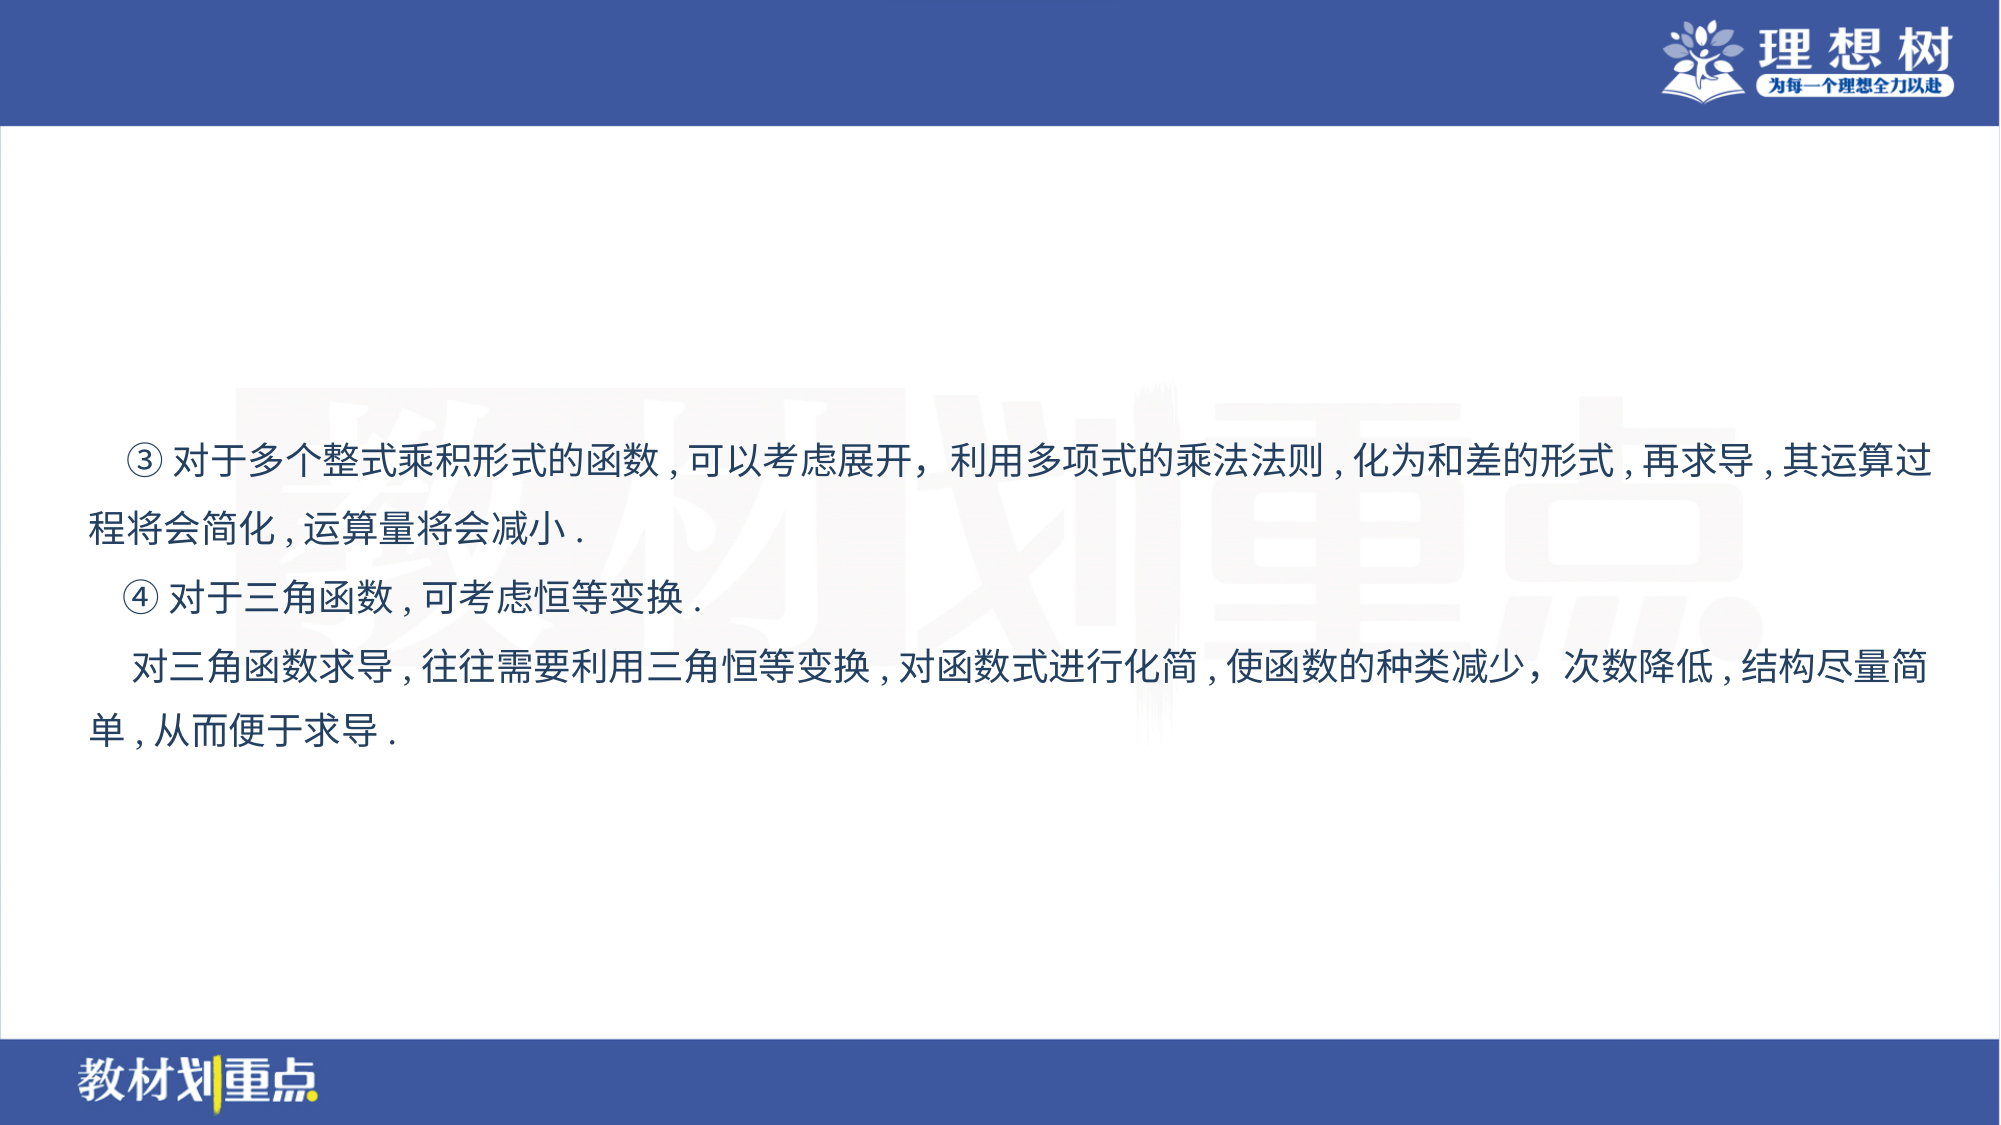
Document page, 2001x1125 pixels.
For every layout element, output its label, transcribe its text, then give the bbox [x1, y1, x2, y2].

picture [0, 0, 2000, 1125]
text_box ③对于多个整式乘积形式的函数,可以考虑展开，利用多项式的乘法法则,化为和差的形式,再求导,其运算过 程将会简化,运算量将会减小. ④对于三角函数,可考虑恒等变换. 对三角函数求导,往往需要利用三角恒等变换,对函数式进行化简,使函数的种类减少，次数降低,结构尽量简 单,从而便于求导. [88, 412, 1911, 746]
